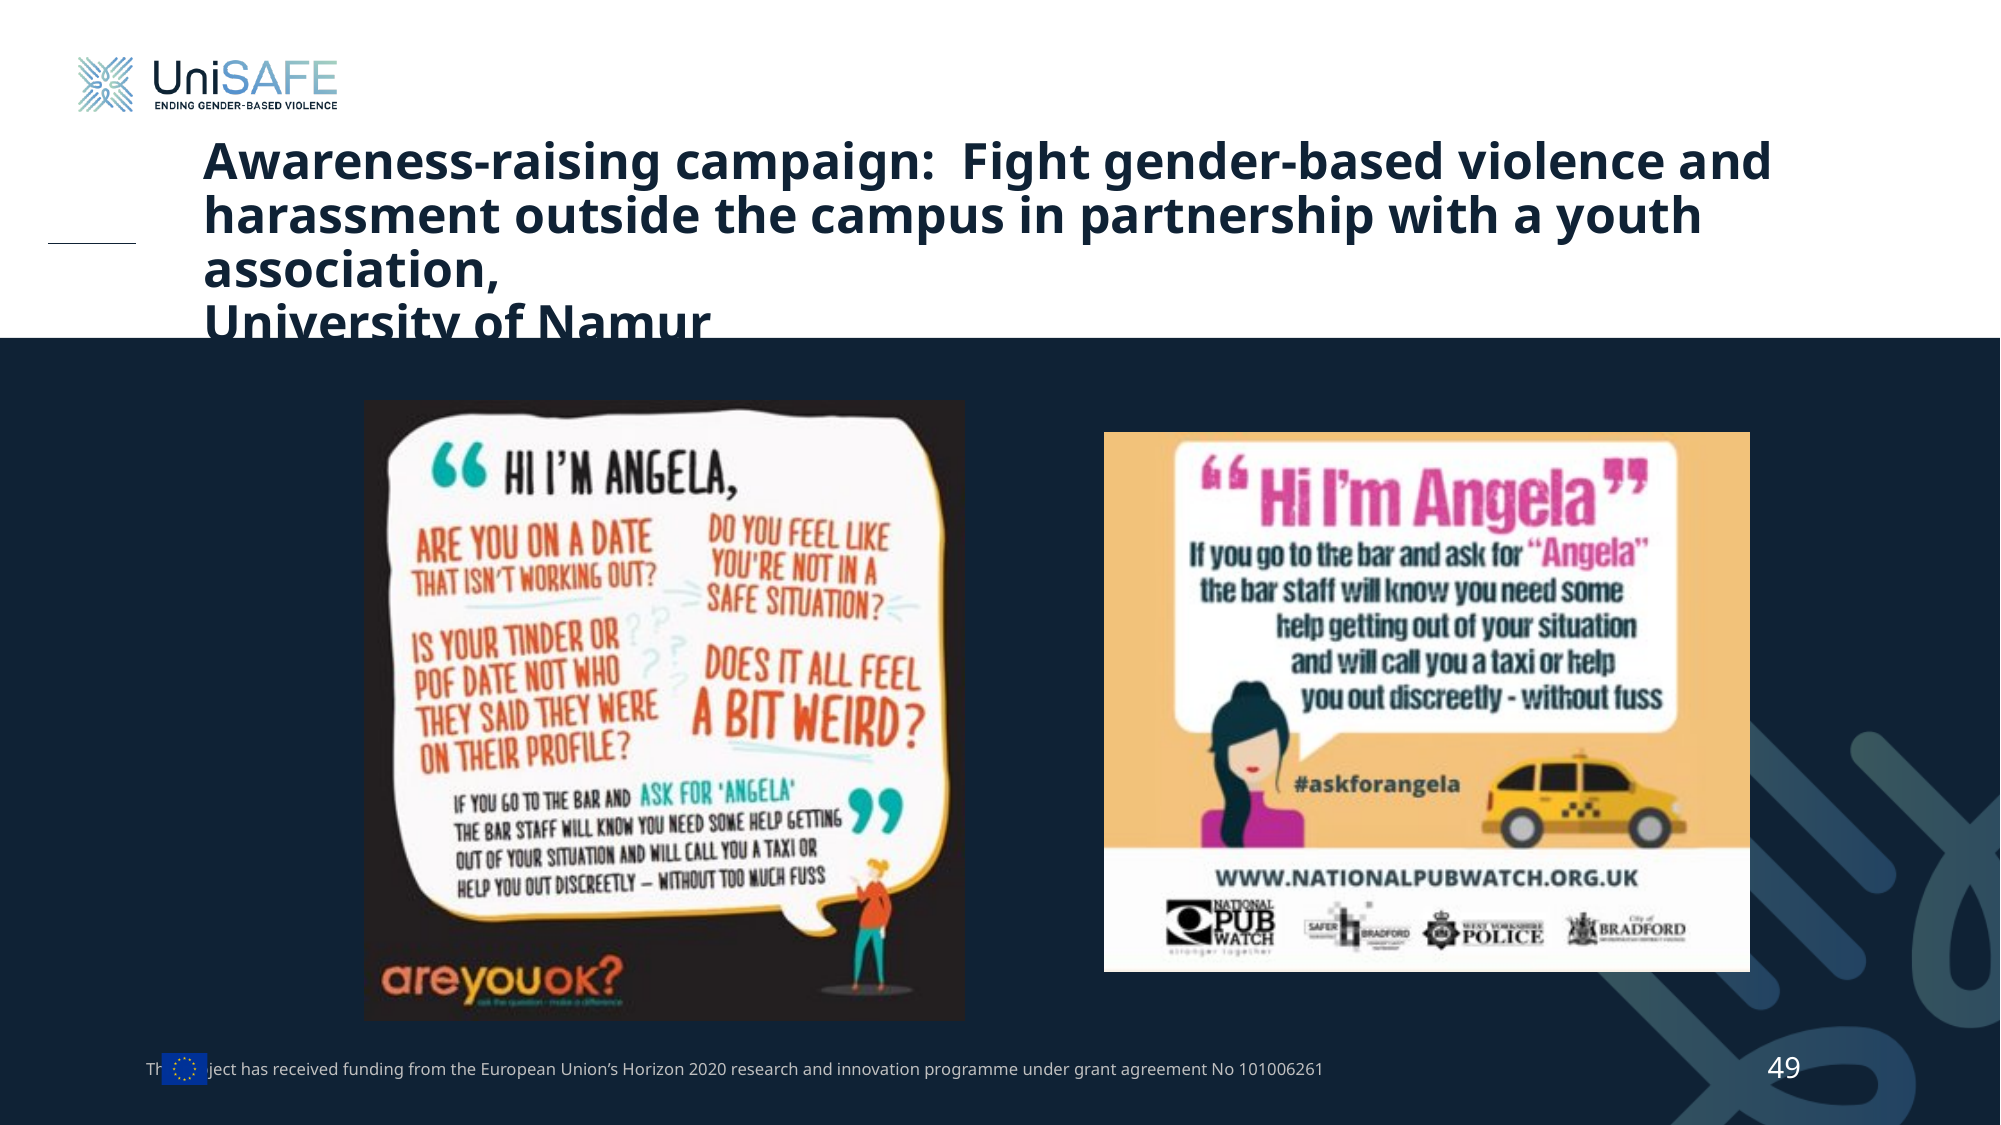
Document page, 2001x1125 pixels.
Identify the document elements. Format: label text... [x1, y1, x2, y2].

title Awareness-raising campaign: Fight gender-based violence and harassment outside the campus in partnership with a youth association, University of Namur [204, 104, 1972, 233]
picture [1104, 432, 1750, 973]
picture [78, 57, 337, 112]
picture [364, 400, 965, 1021]
